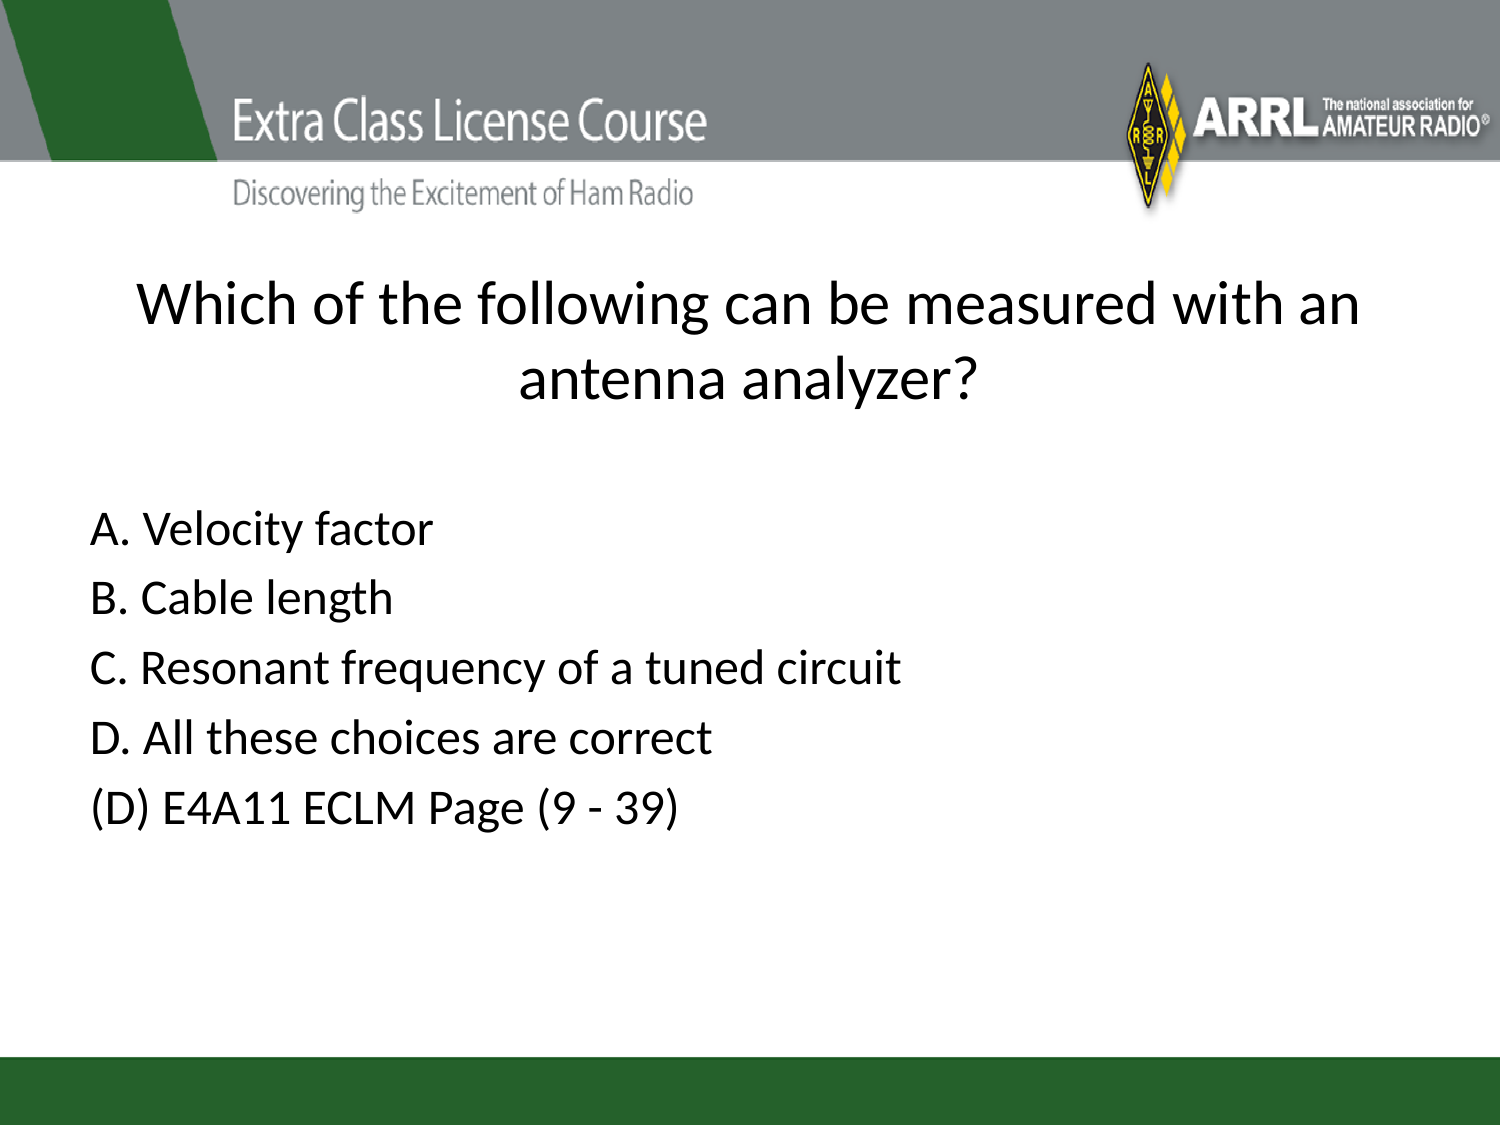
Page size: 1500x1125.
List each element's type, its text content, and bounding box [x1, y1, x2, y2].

title Which of the following can be measured with an antenna analyzer? [75, 254, 1425, 435]
list A. Velocity factor B. Cable length C. Resonant frequency of a tuned circuit D. All these choices are correct (D) E4A11 ECLM Page (9 - 39) [75, 487, 1425, 1005]
picture [0, 0, 1500, 1125]
